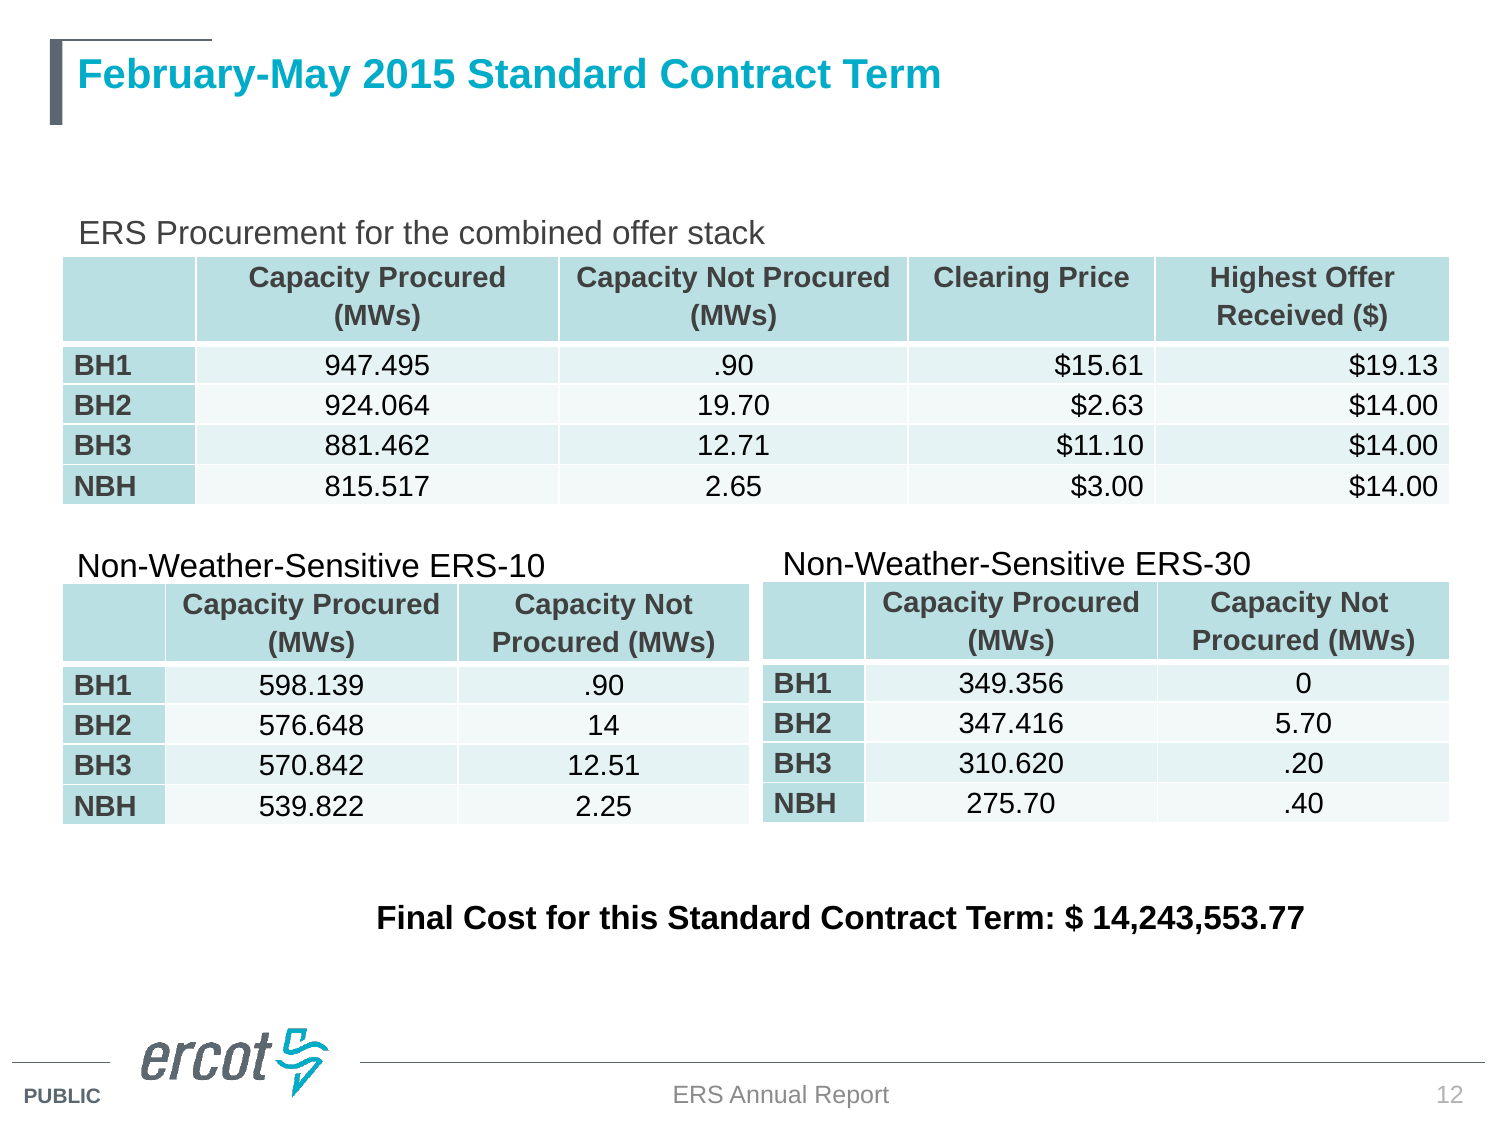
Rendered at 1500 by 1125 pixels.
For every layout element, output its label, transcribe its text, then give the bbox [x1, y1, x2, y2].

table_cell BH2 [63, 705, 165, 743]
table_cell BH2 [63, 385, 195, 423]
table_cell NBH [63, 785, 165, 824]
table_cell 815.517 [197, 465, 558, 504]
table_header Capacity Not Procured (MWs) [459, 592, 749, 661]
text_box Final Cost for this Standard Contract Term: $ 14,243,553.77 [361, 888, 1448, 944]
table_cell $19.13 [1156, 347, 1449, 383]
table_cell $14.00 [1156, 385, 1449, 423]
table_header [63, 592, 165, 661]
slide_number 12 [1412, 1076, 1488, 1112]
table_cell NBH [63, 465, 195, 504]
table_header Capacity Procured (MWs) [197, 259, 558, 341]
table_header Clearing Price [909, 257, 1154, 341]
table_cell $14.00 [1156, 465, 1449, 504]
table_cell 539.822 [166, 785, 457, 824]
table_header Capacity Procured (MWs) [866, 590, 1157, 659]
table_cell BH3 [63, 425, 195, 464]
table_cell 12.71 [560, 425, 907, 464]
table_cell 12.51 [459, 745, 749, 784]
picture [137, 1024, 332, 1100]
table_cell 947.495 [197, 347, 558, 383]
table_cell 347.416 [866, 703, 1157, 741]
table_cell 2.25 [459, 785, 749, 824]
table_header [763, 582, 864, 659]
table_cell 2.65 [560, 465, 907, 504]
table_cell .20 [1158, 743, 1449, 782]
table_cell .40 [1158, 783, 1449, 822]
table_cell $2.63 [909, 385, 1154, 423]
table_cell 0 [1158, 665, 1449, 701]
table_cell $15.61 [909, 347, 1154, 383]
footer ERS Annual Report [450, 1074, 1113, 1113]
table_cell $11.10 [909, 425, 1154, 464]
text_box Non-Weather-Sensitive ERS-10 [62, 537, 750, 592]
table_header Capacity Not Procured (MWs) [1158, 590, 1449, 659]
table_header Capacity Not Procured (MWs) [560, 257, 907, 341]
table_cell $14.00 [1156, 425, 1449, 464]
table_header Capacity Procured (MWs) [166, 592, 457, 661]
table_header [63, 259, 195, 341]
table_cell 881.462 [197, 425, 558, 464]
text_box ERS Procurement for the combined offer stack [63, 203, 902, 259]
table_cell 576.648 [166, 705, 457, 743]
table_cell 924.064 [197, 385, 558, 423]
title February-May 2015 Standard Contract Term [62, 39, 1450, 228]
table_cell .90 [459, 667, 749, 703]
table_cell NBH [763, 783, 864, 822]
table_header Highest Offer Received ($) [1156, 257, 1449, 341]
table_cell 570.842 [166, 745, 457, 784]
table_cell 19.70 [560, 385, 907, 423]
table_cell 14 [459, 705, 749, 743]
table_cell BH1 [63, 667, 165, 703]
table_cell BH3 [763, 743, 864, 782]
table_cell BH1 [63, 347, 195, 383]
table_cell 598.139 [166, 667, 457, 703]
table_cell 349.356 [866, 665, 1157, 701]
table_cell $3.00 [909, 465, 1154, 504]
table_cell 5.70 [1158, 703, 1449, 741]
table_cell BH1 [763, 665, 864, 701]
table_cell .90 [560, 347, 907, 383]
text_box Non-Weather-Sensitive ERS-30 [767, 535, 1475, 590]
table_cell 310.620 [866, 743, 1157, 782]
table_cell BH2 [763, 703, 864, 741]
table_cell 275.70 [866, 783, 1157, 822]
table_cell BH3 [63, 745, 165, 784]
